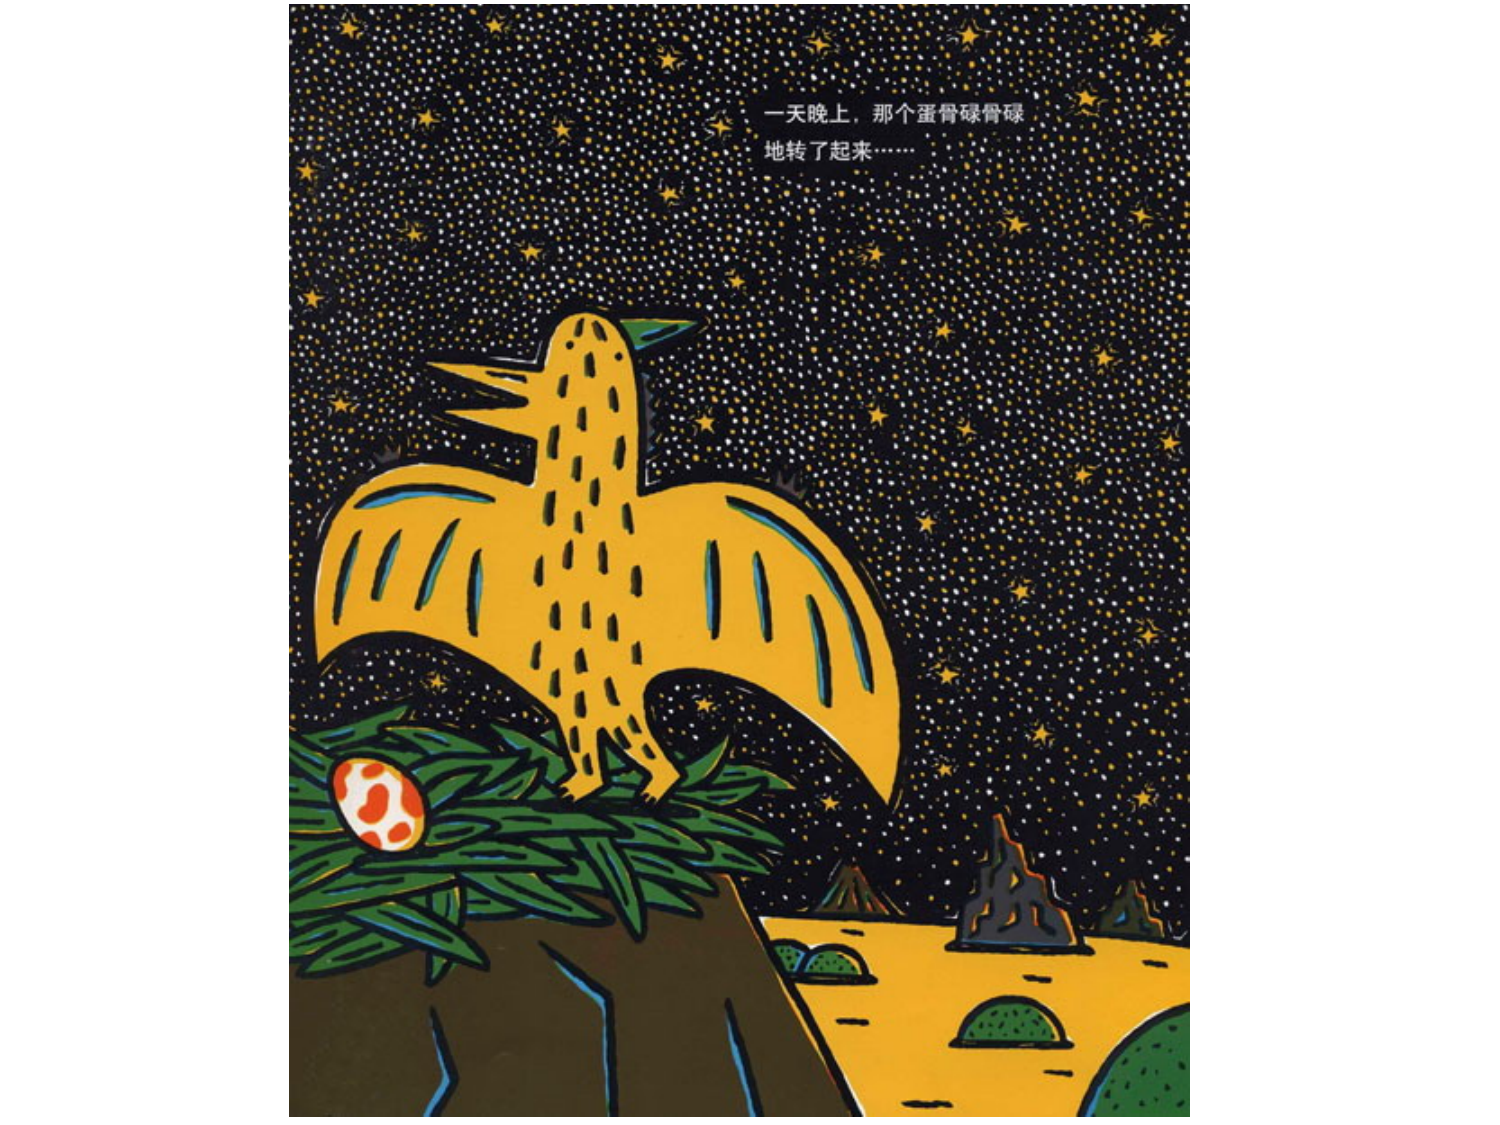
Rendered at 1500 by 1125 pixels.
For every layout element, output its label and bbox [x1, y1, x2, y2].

picture [289, 3, 1190, 1118]
